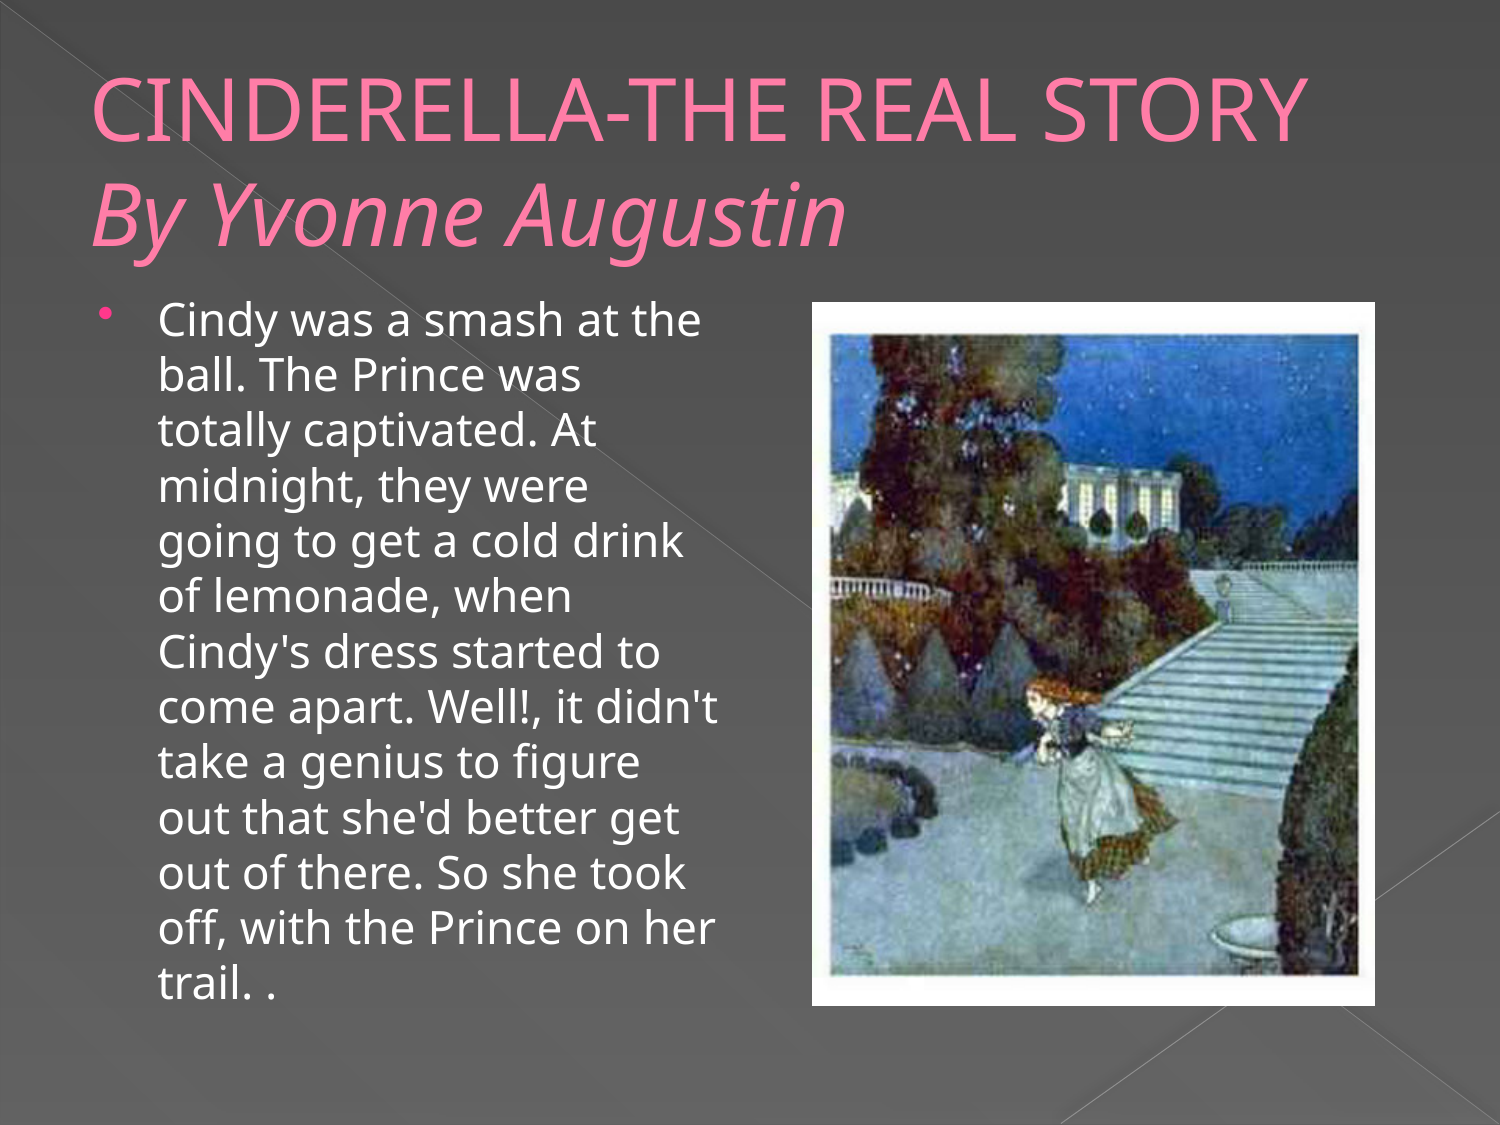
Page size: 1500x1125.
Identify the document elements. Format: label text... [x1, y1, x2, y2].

title CINDERELLA-THE REAL STORY By Yvonne Augustin [75, 43, 1425, 274]
list Cindy was a smash at the ball. The Prince was totally captivated. At midnight, they were going to get a cold drink of lemonade, when Cindy's dress started to come apart. Well!, it didn't take a genius to figure out that she'd better get out of there. So she took off, with the Prince on her trail. . [75, 282, 738, 1025]
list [812, 301, 1376, 1006]
